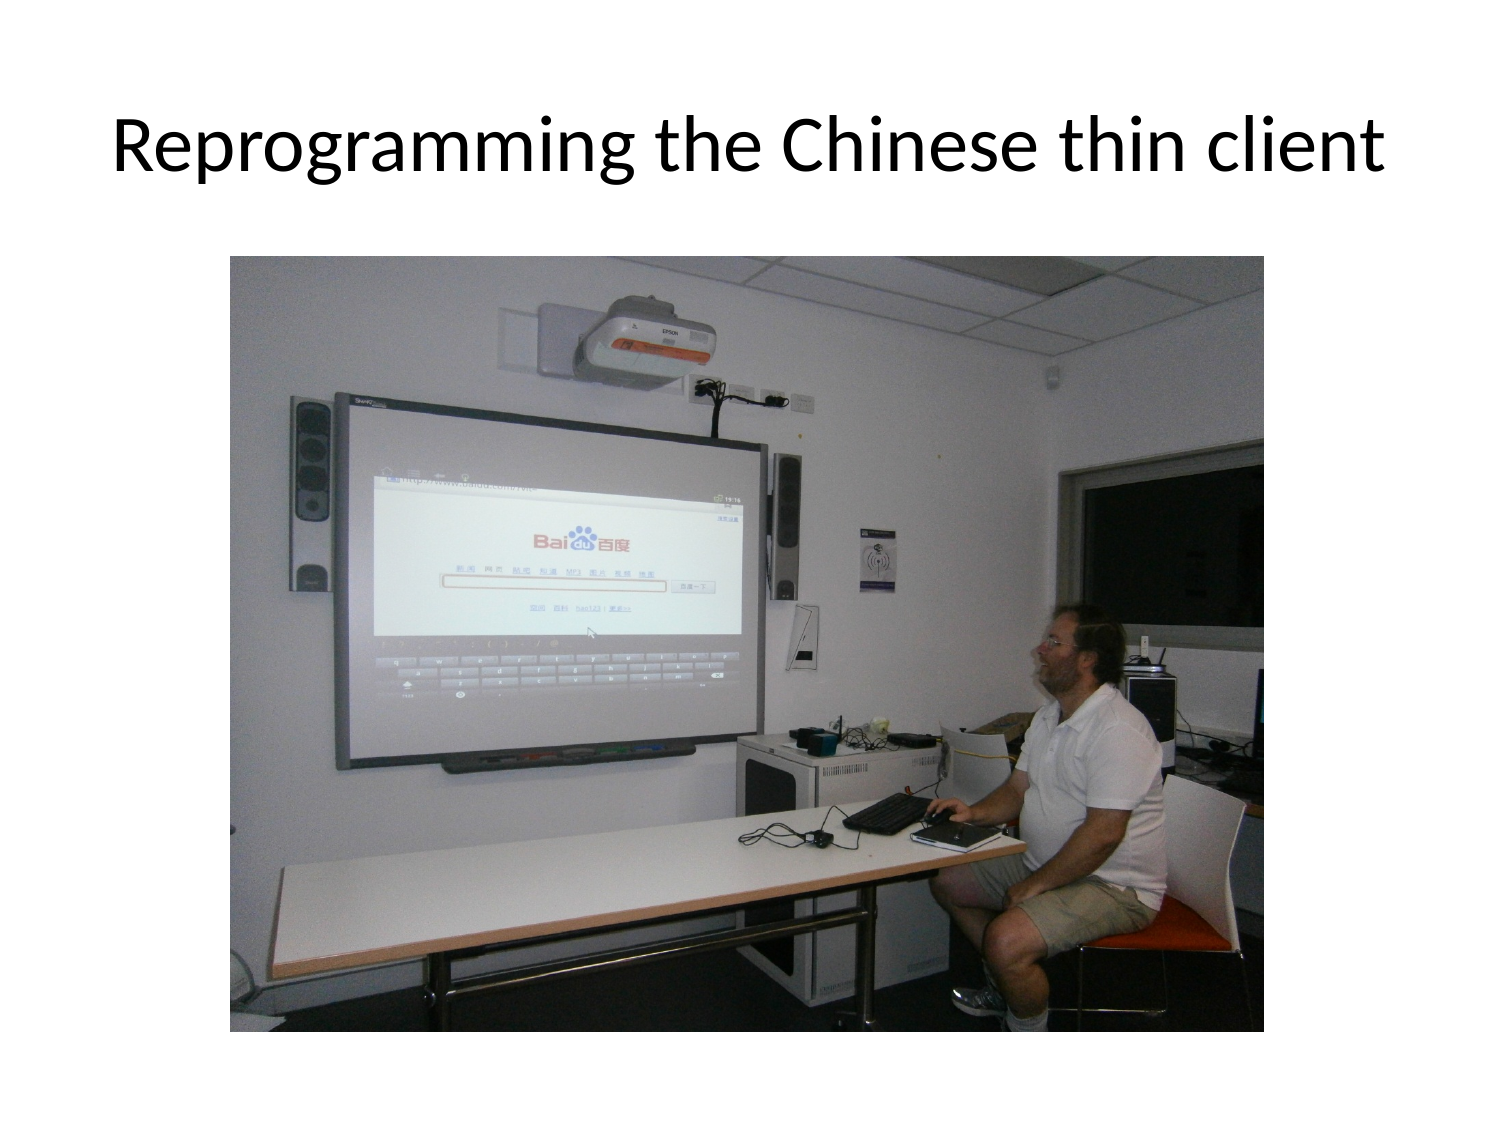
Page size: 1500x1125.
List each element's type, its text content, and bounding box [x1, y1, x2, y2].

picture [229, 255, 1264, 1032]
title Reprogramming the Chinese thin client [75, 45, 1425, 233]
